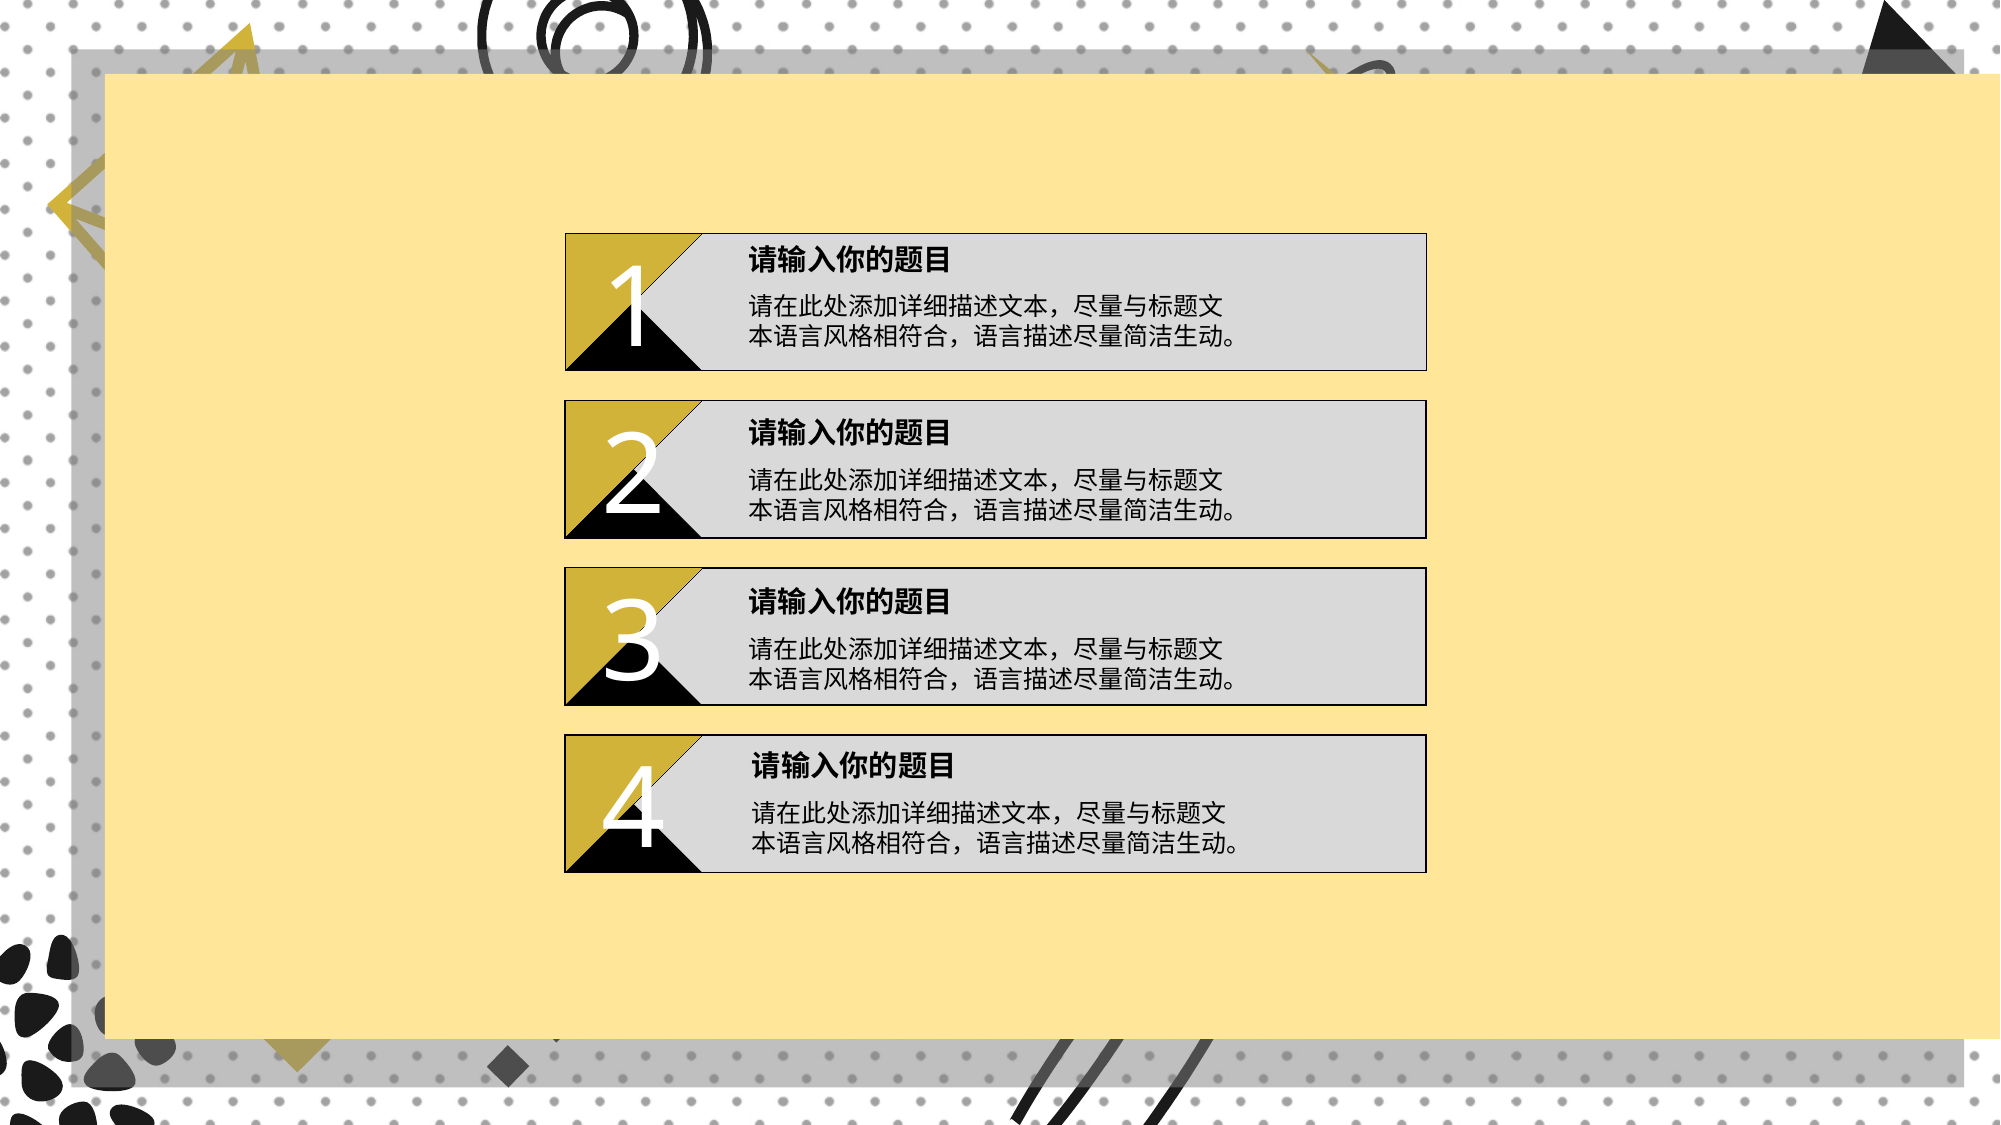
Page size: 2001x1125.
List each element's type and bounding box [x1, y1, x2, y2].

text_box [565, 560, 1427, 713]
text_box [565, 728, 1427, 880]
text_box [565, 393, 1427, 545]
text_box [565, 226, 1427, 378]
